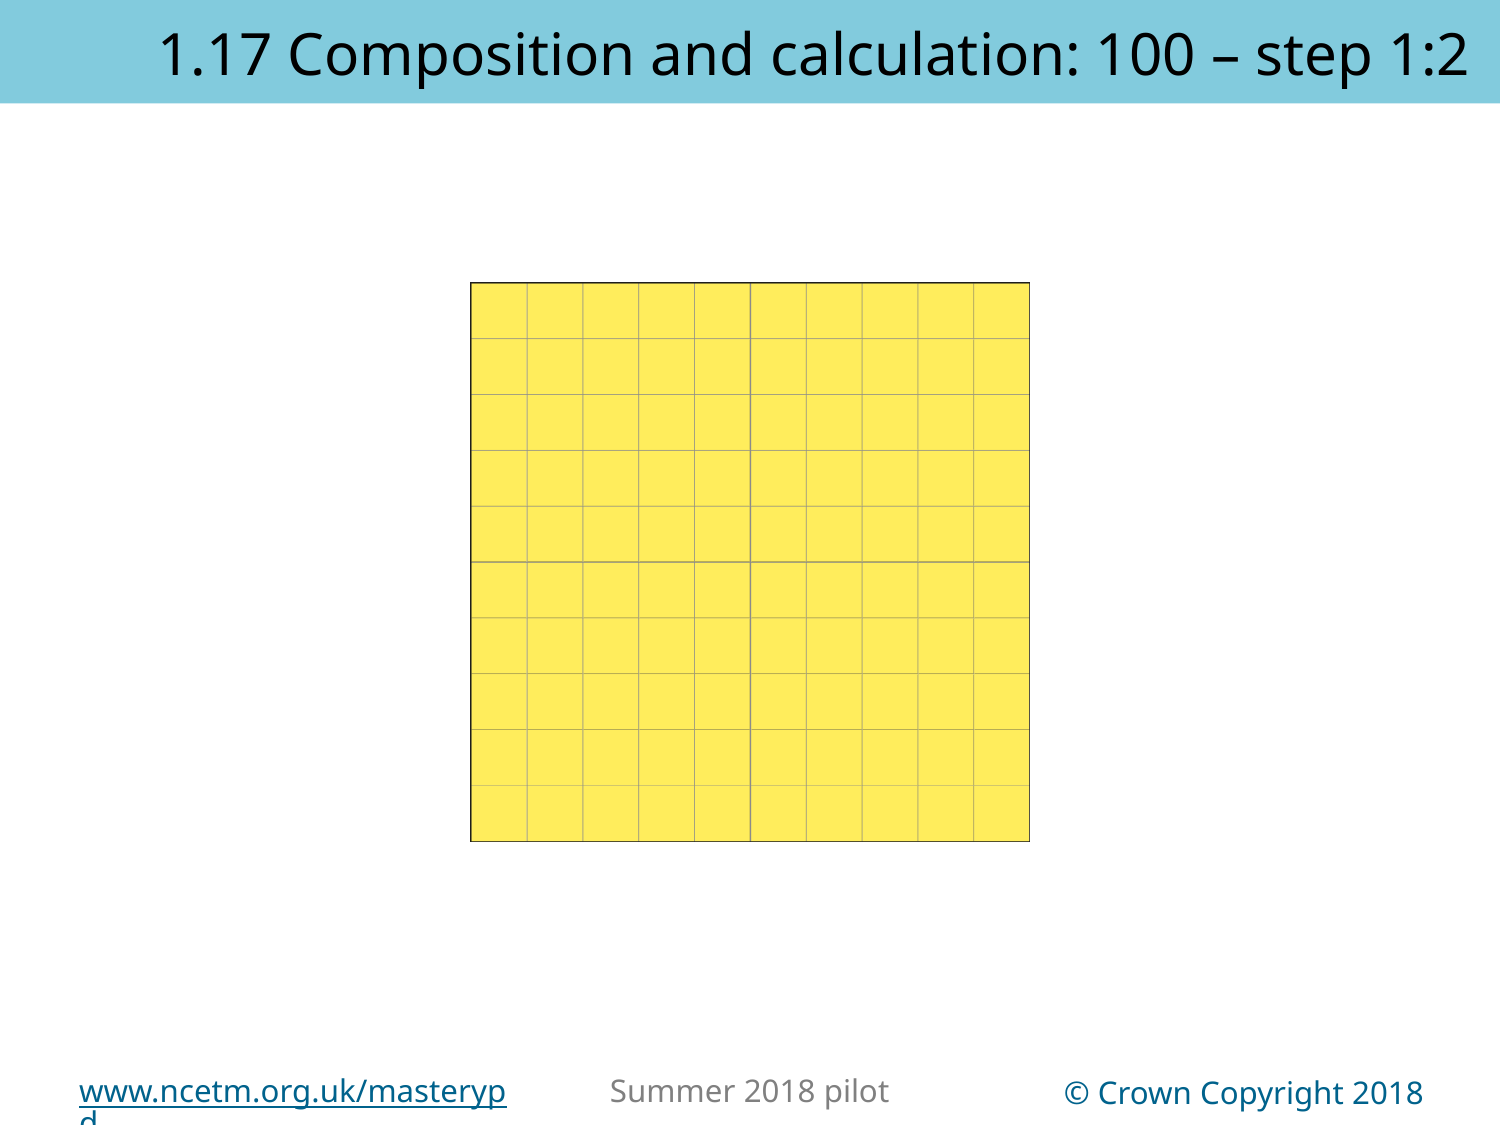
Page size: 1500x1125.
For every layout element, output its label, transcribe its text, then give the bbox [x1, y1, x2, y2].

picture [470, 282, 1030, 843]
list 1.17 Composition and calculation: 100 – step 1:2 [0, 0, 1500, 104]
